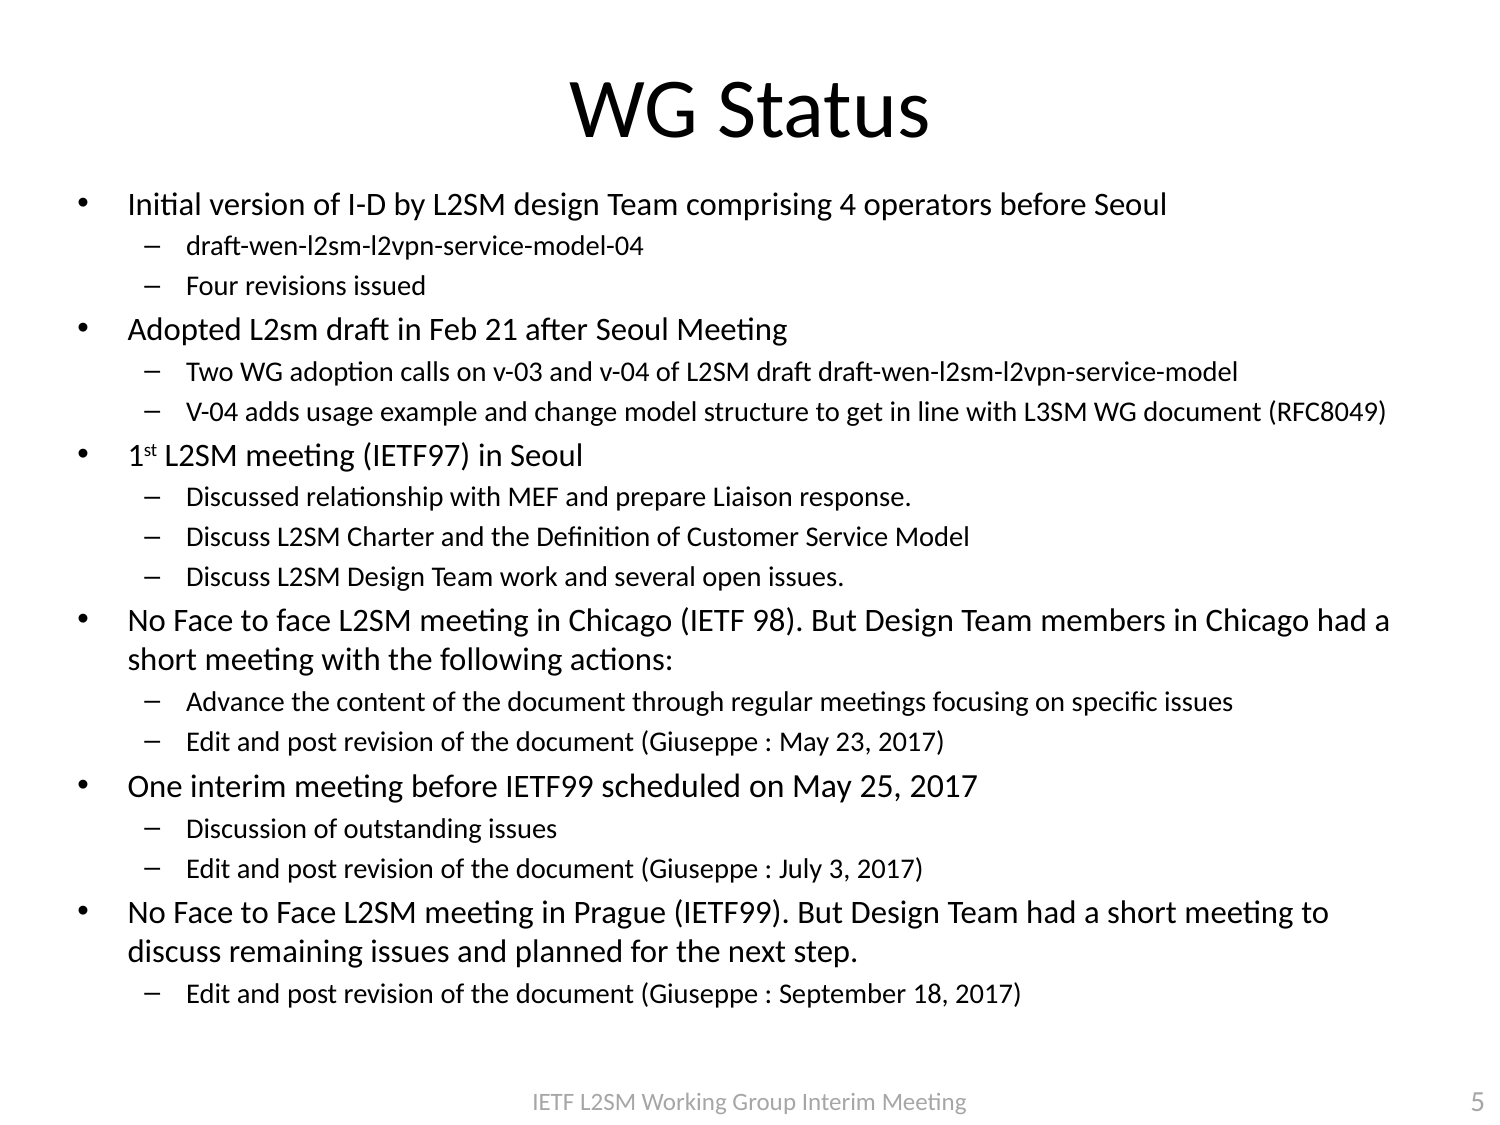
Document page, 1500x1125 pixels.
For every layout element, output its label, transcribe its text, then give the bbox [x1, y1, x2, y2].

title WG Status [75, 45, 1425, 163]
list Initial version of I-D by L2SM design Team comprising 4 operators before Seoul draft-wen-l2sm-l2vpn-service-model-04 Four revisions issued Adopted L2sm draft in Feb 21 after Seoul Meeting Two WG adoption calls on v-03 and v-04 of L2SM draft draft-wen-l2sm-l2vpn-service-model V-04 adds usage example and change model structure to get in line with L3SM WG document (RFC8049) 1st L2SM meeting (IETF97) in Seoul Discussed relationship with MEF and prepare Liaison response. Discuss L2SM Charter and the Definition of Customer Service Model Discuss L2SM Design Team work and several open issues. No Face to face L2SM meeting in Chicago (IETF 98). But Design Team members in Chicago had a short meeting with the following actions: Advance the content of the document through regular meetings focusing on specific issues Edit and post revision of the document (Giuseppe : May 23, 2017) One interim meeting before IETF99 scheduled on May 25, 2017 Discussion of outstanding issues Edit and post revision of the document (Giuseppe : July 3, 2017) No Face to Face L2SM meeting in Prague (IETF99). But Design Team had a short meeting to discuss remaining issues and planned for the next step. Edit and post revision of the document (Giuseppe : September 18, 2017) [62, 174, 1413, 1050]
